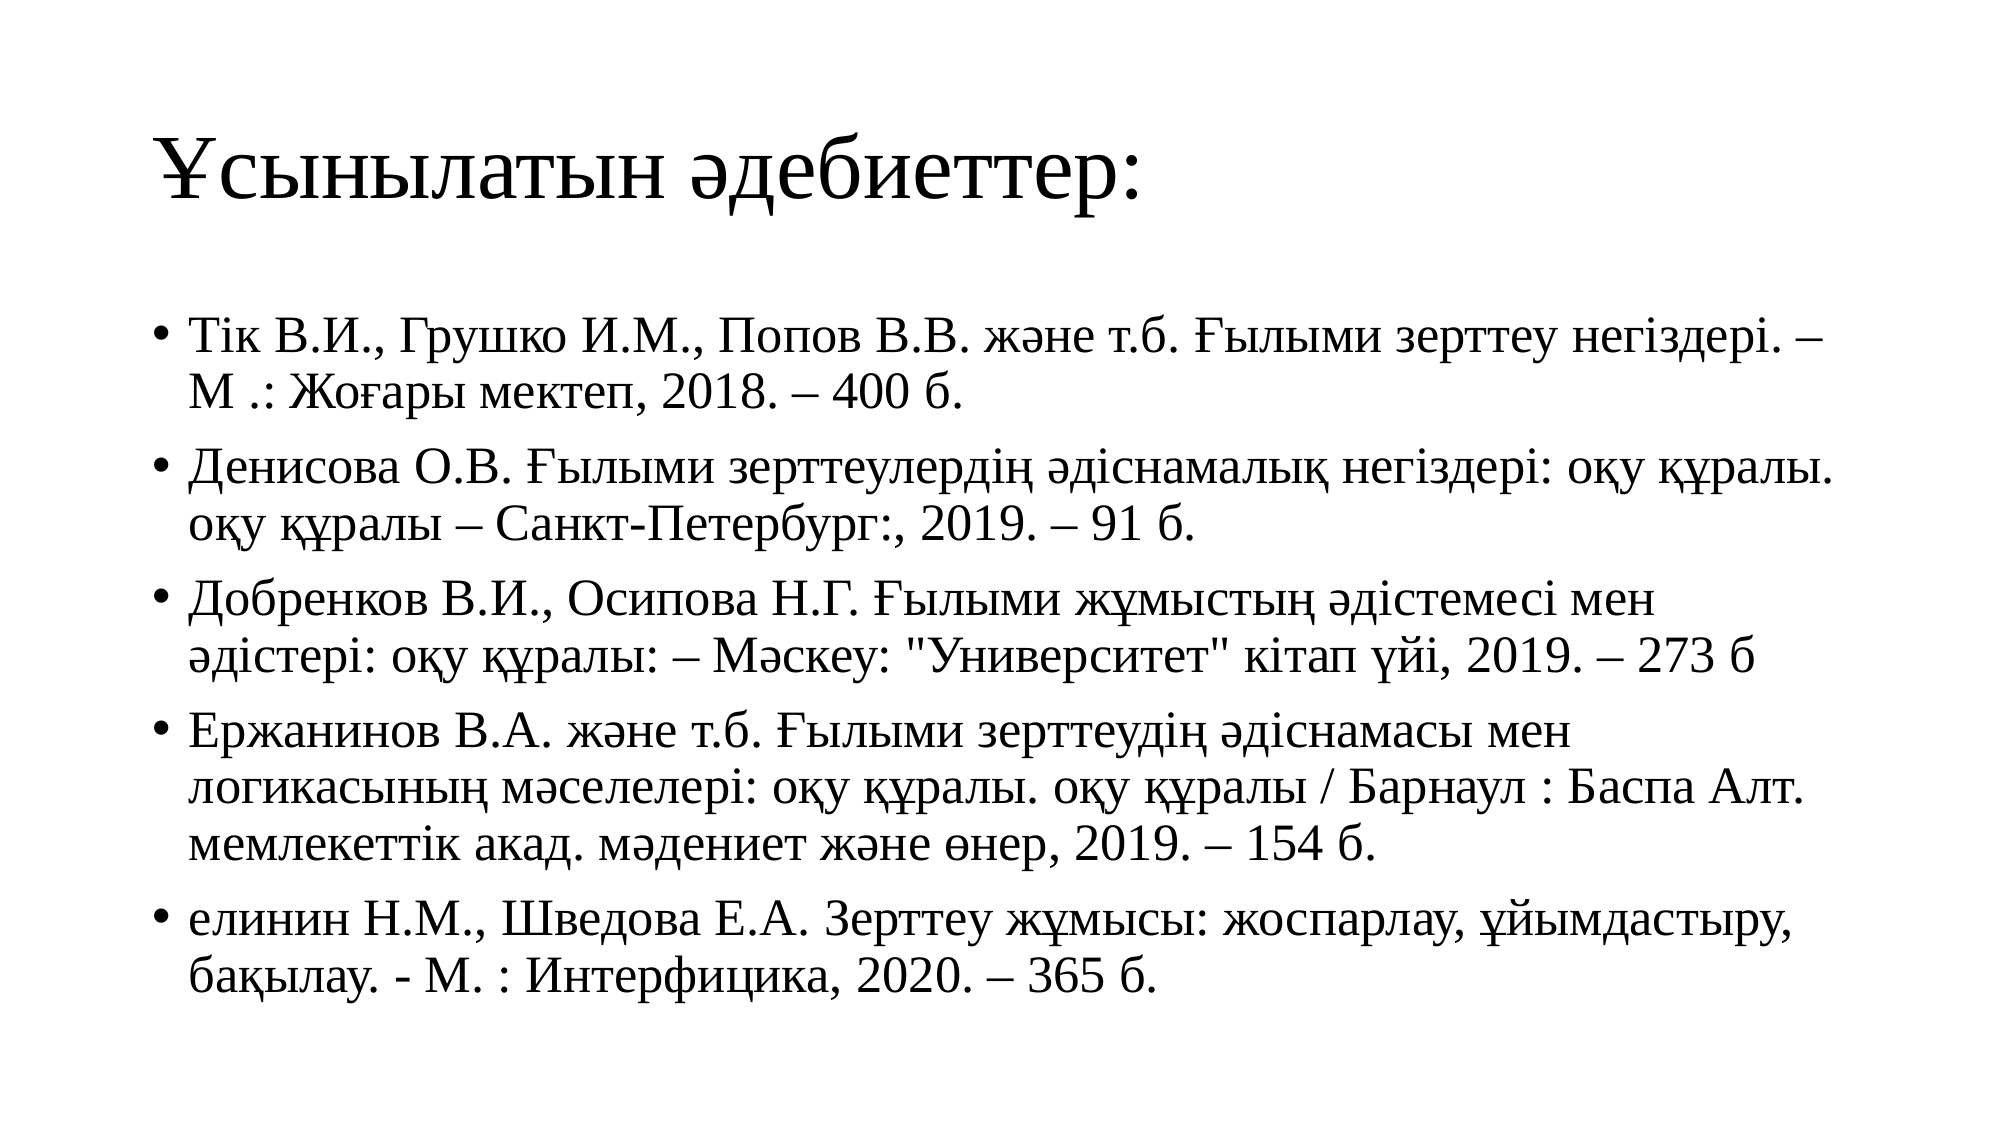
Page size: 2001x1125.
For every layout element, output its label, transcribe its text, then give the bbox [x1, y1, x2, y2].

list Тік В.И., Грушко И.М., Попов В.В. және т.б. Ғылыми зерттеу негіздері. – М .: Жоғары мектеп, 2018. – 400 б. Денисова О.В. Ғылыми зерттеулердің әдіснамалық негіздері: оқу құралы. оқу құралы – Санкт-Петербург:, 2019. – 91 б. Добренков В.И., Осипова Н.Г. Ғылыми жұмыстың әдістемесі мен әдістері: оқу құралы: – Мәскеу: "Университет" кітап үйі, 2019. – 273 б Ержанинов В.А. және т.б. Ғылыми зерттеудің әдіснамасы мен логикасының мәселелері: оқу құралы. оқу құралы / Барнаул : Баспа Алт. мемлекеттік акад. мәдениет және өнер, 2019. – 154 б. елинин Н.М., Шведова Е.А. Зерттеу жұмысы: жоспарлау, ұйымдастыру, бақылау. - М. : Интерфицика, 2020. – 365 б. [137, 299, 1863, 1014]
title Ұсынылатын әдебиеттер: [137, 59, 1863, 278]
